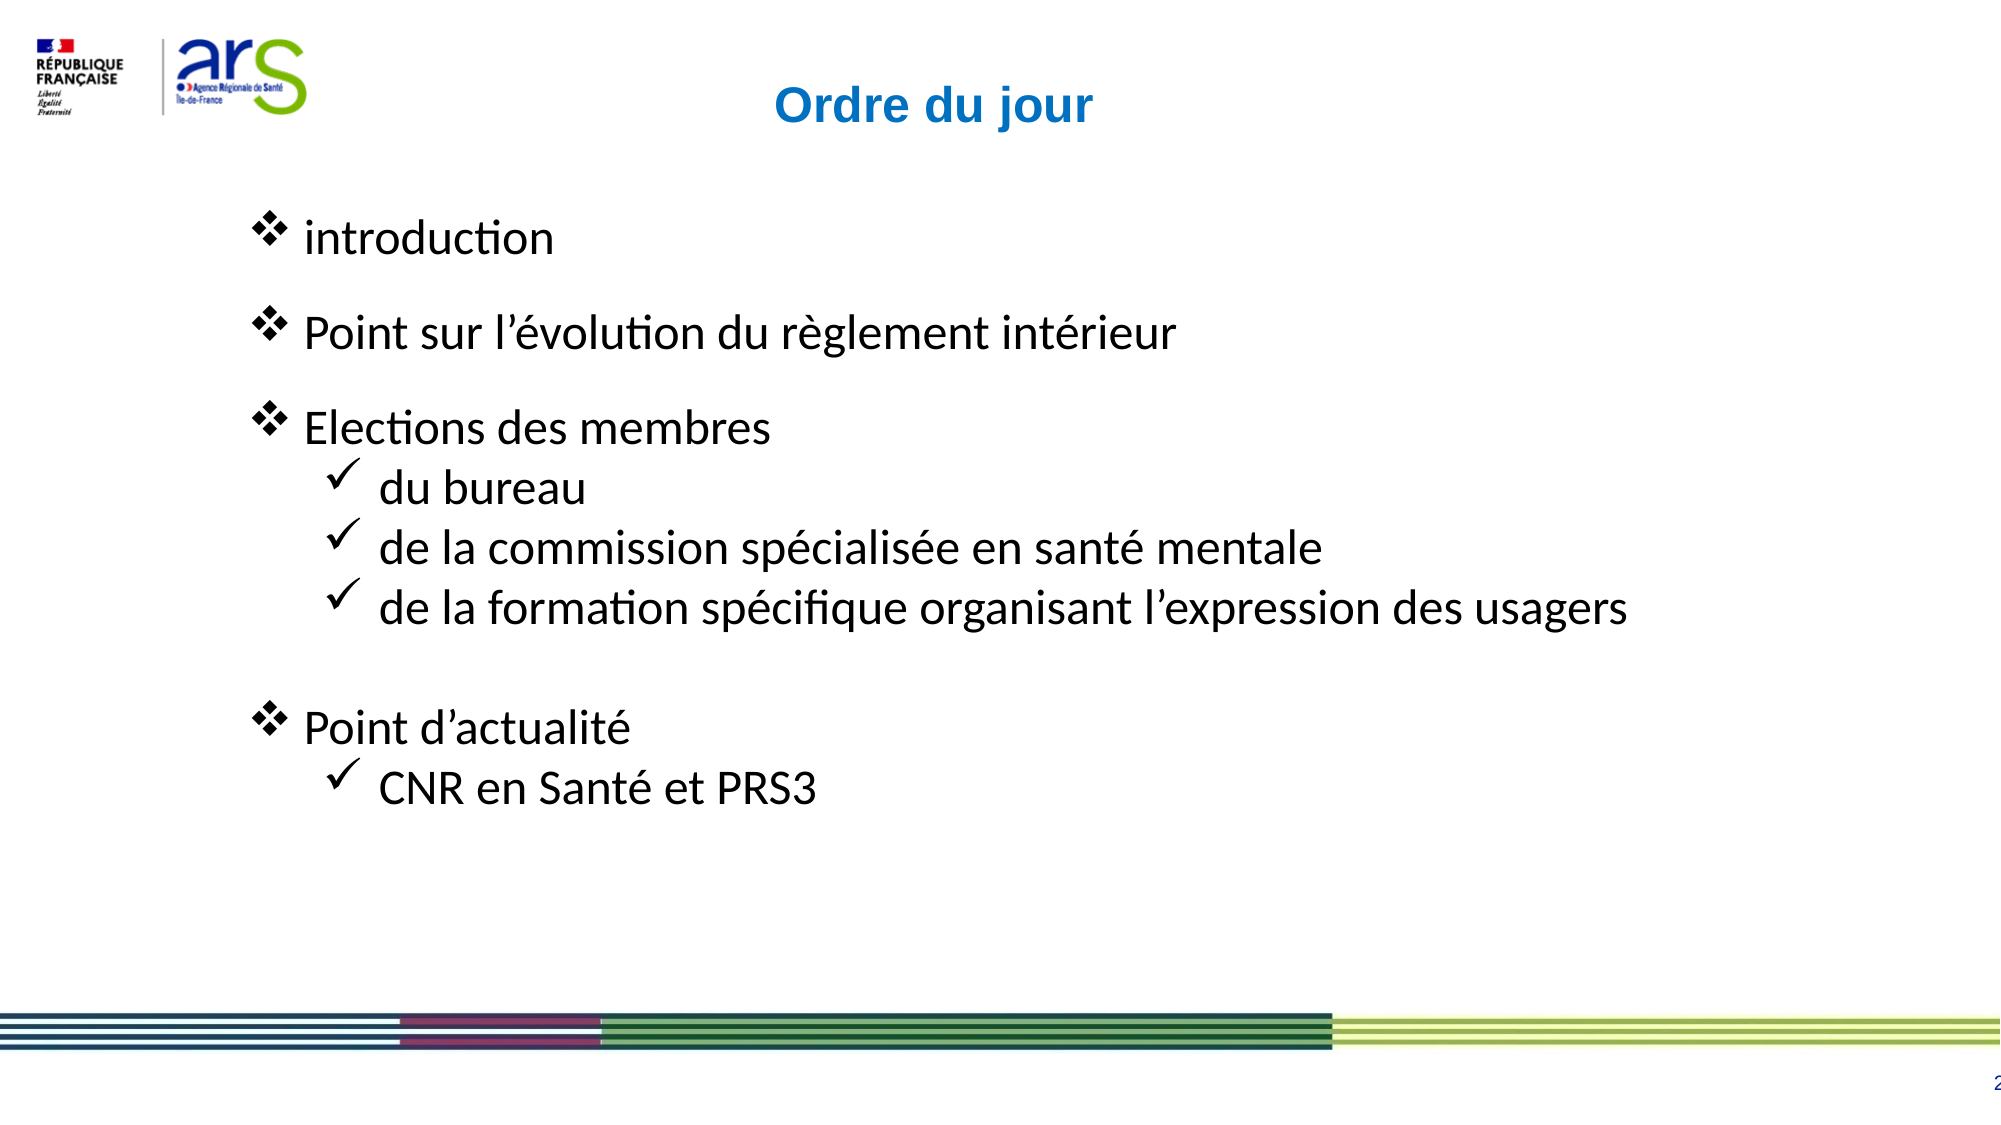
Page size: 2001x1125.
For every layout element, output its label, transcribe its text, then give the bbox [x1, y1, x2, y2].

picture [35, 37, 326, 118]
text_box Ordre du jour [653, 64, 1215, 140]
picture [0, 999, 2000, 1063]
text_box introduction Point sur l’évolution du règlement intérieur Elections des membres du bureau de la commission spécialisée en santé mentale de la formation spécifique organisant l’expression des usagers Point d’actualité CNR en Santé et PRS3 [232, 196, 1937, 927]
